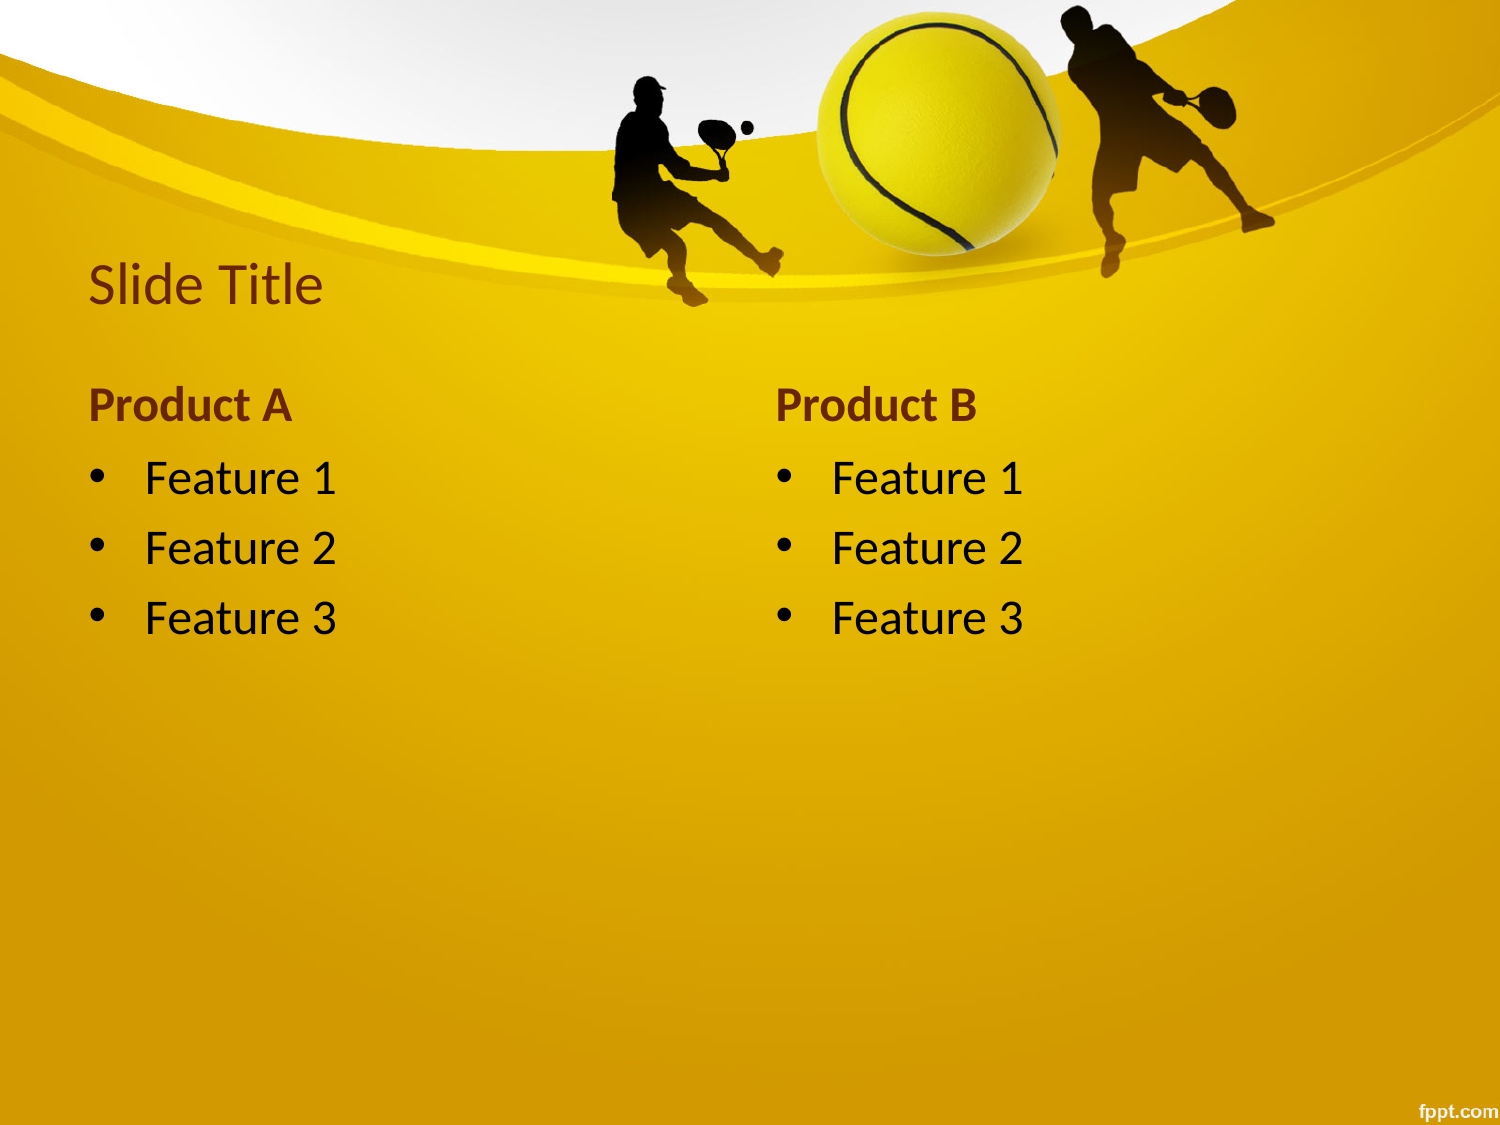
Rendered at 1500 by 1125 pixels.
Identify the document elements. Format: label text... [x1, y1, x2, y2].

list Feature 1 Feature 2 Feature 3 [760, 437, 1424, 936]
list Feature 1 Feature 2 Feature 3 [73, 437, 737, 936]
list Product A [73, 333, 737, 437]
list Product B [760, 333, 1424, 437]
picture [0, 0, 1500, 1125]
title Slide Title [73, 236, 1424, 325]
